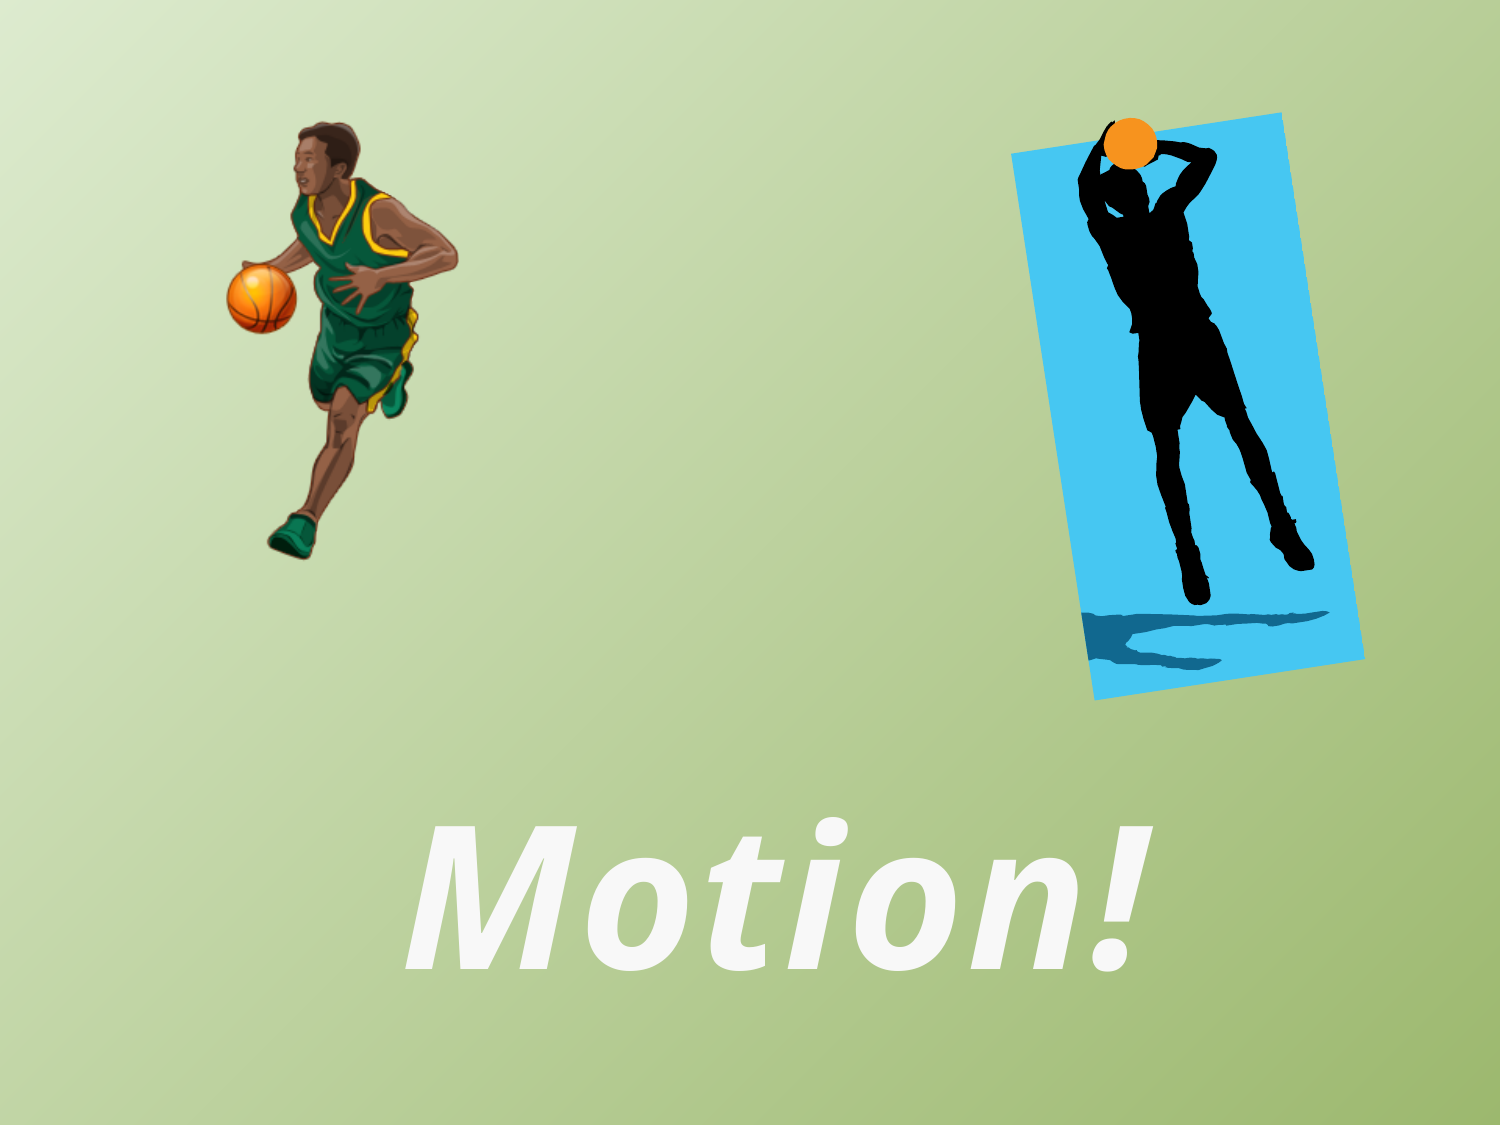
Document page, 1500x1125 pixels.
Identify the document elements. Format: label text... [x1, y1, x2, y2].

picture [124, 112, 576, 563]
title Motion! [87, 750, 1463, 1030]
picture [1049, 112, 1324, 684]
